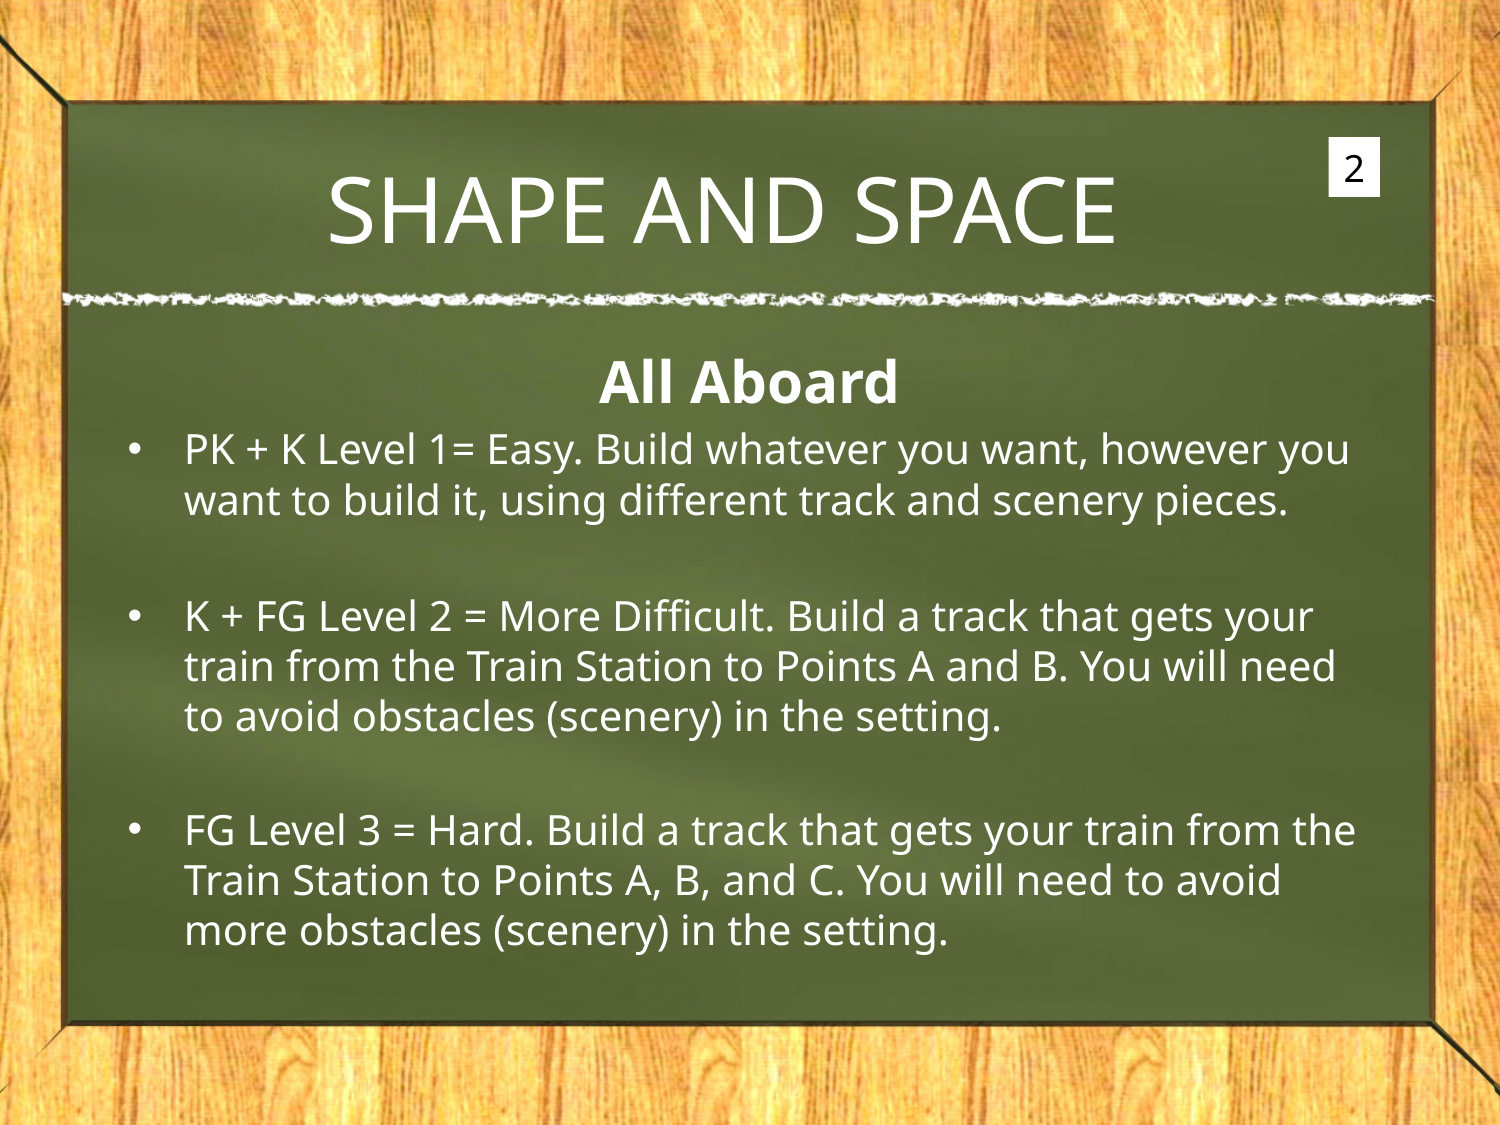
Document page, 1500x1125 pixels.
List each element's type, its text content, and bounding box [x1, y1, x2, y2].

picture [0, 0, 1500, 1125]
text_box 2 [1328, 137, 1380, 197]
title SHAPE AND SPACE [135, 113, 1311, 302]
list All Aboard PK + K Level 1= Easy. Build whatever you want, however you want to build it, using different track and scenery pieces. K + FG Level 2 = More Difficult. Build a track that gets your train from the Train Station to Points A and B. You will need to avoid obstacles (scenery) in the setting. FG Level 3 = Hard. Build a track that gets your train from the Train Station to Points A, B, and C. You will need to avoid more obstacles (scenery) in the setting. [112, 337, 1388, 1013]
